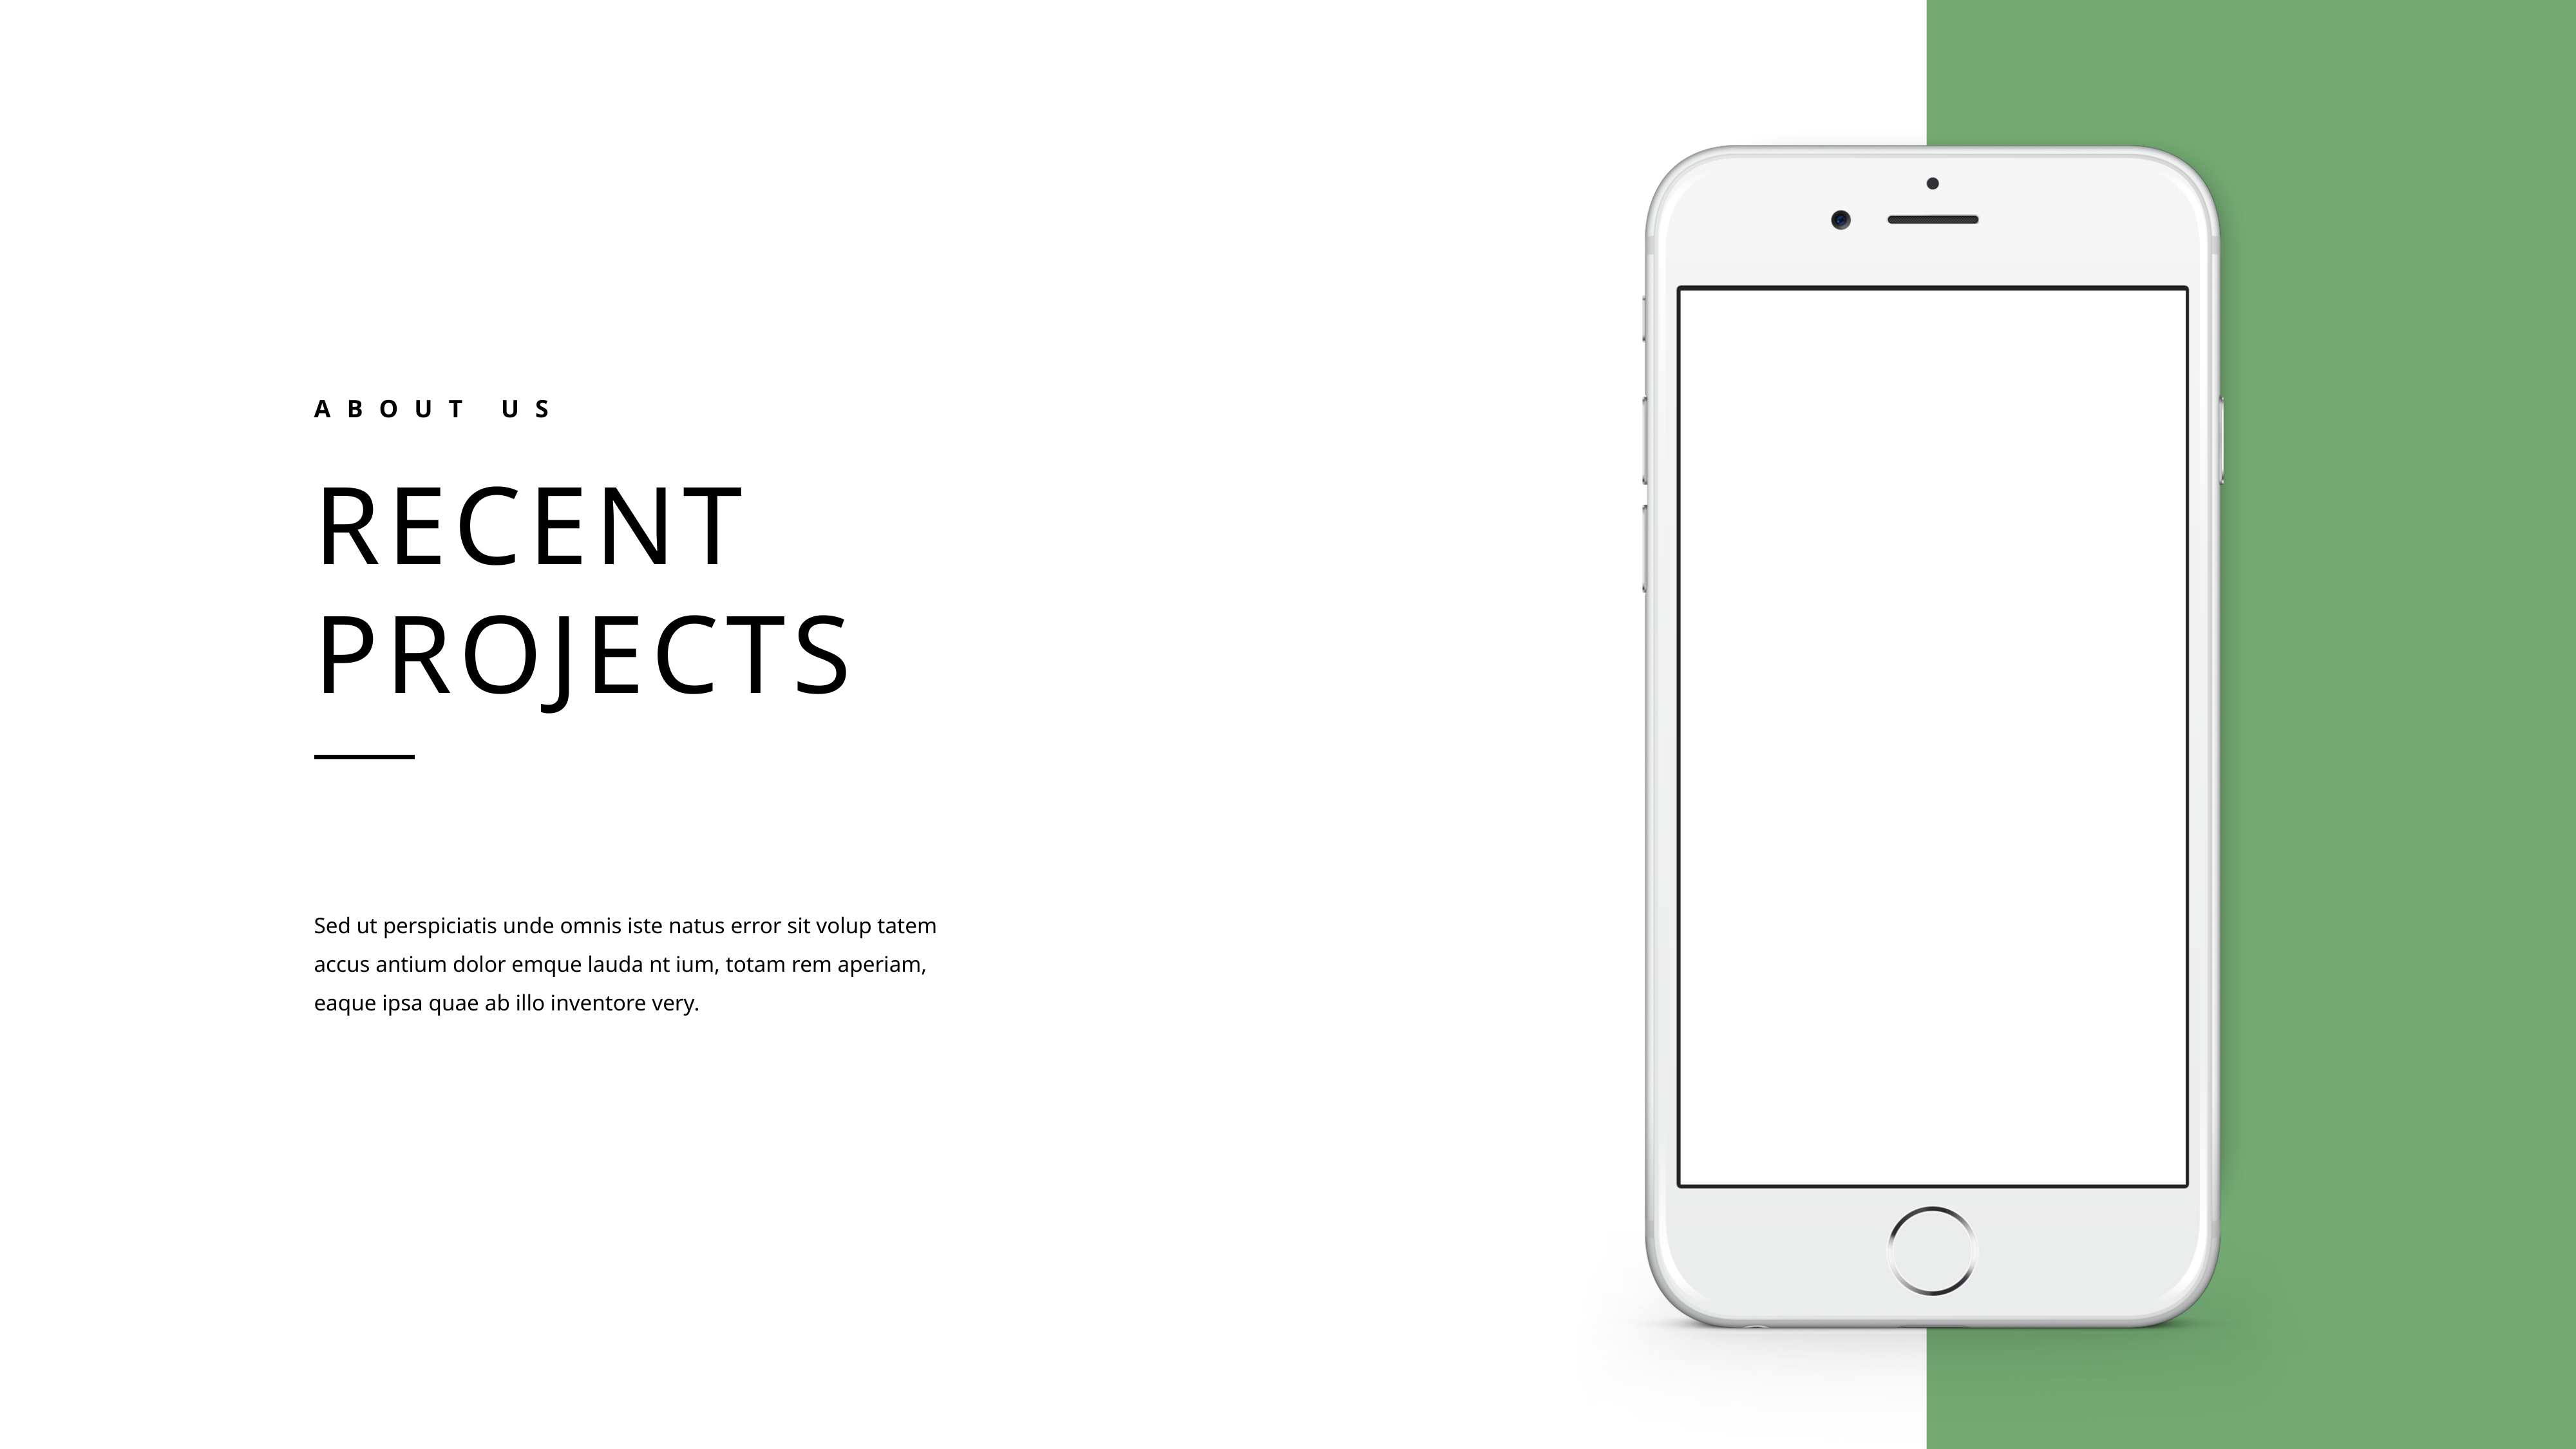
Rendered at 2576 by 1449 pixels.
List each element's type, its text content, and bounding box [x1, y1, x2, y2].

text_box Sed ut perspiciatis unde omnis iste natus error sit volup tatem accus antium dolor emque lauda nt ium, totam rem aperiam, eaque ipsa quae ab illo inventore very. [314, 899, 982, 1016]
text_box About us [314, 393, 982, 422]
picture [1539, 69, 2317, 1445]
text_box Recent Projects [314, 457, 982, 715]
